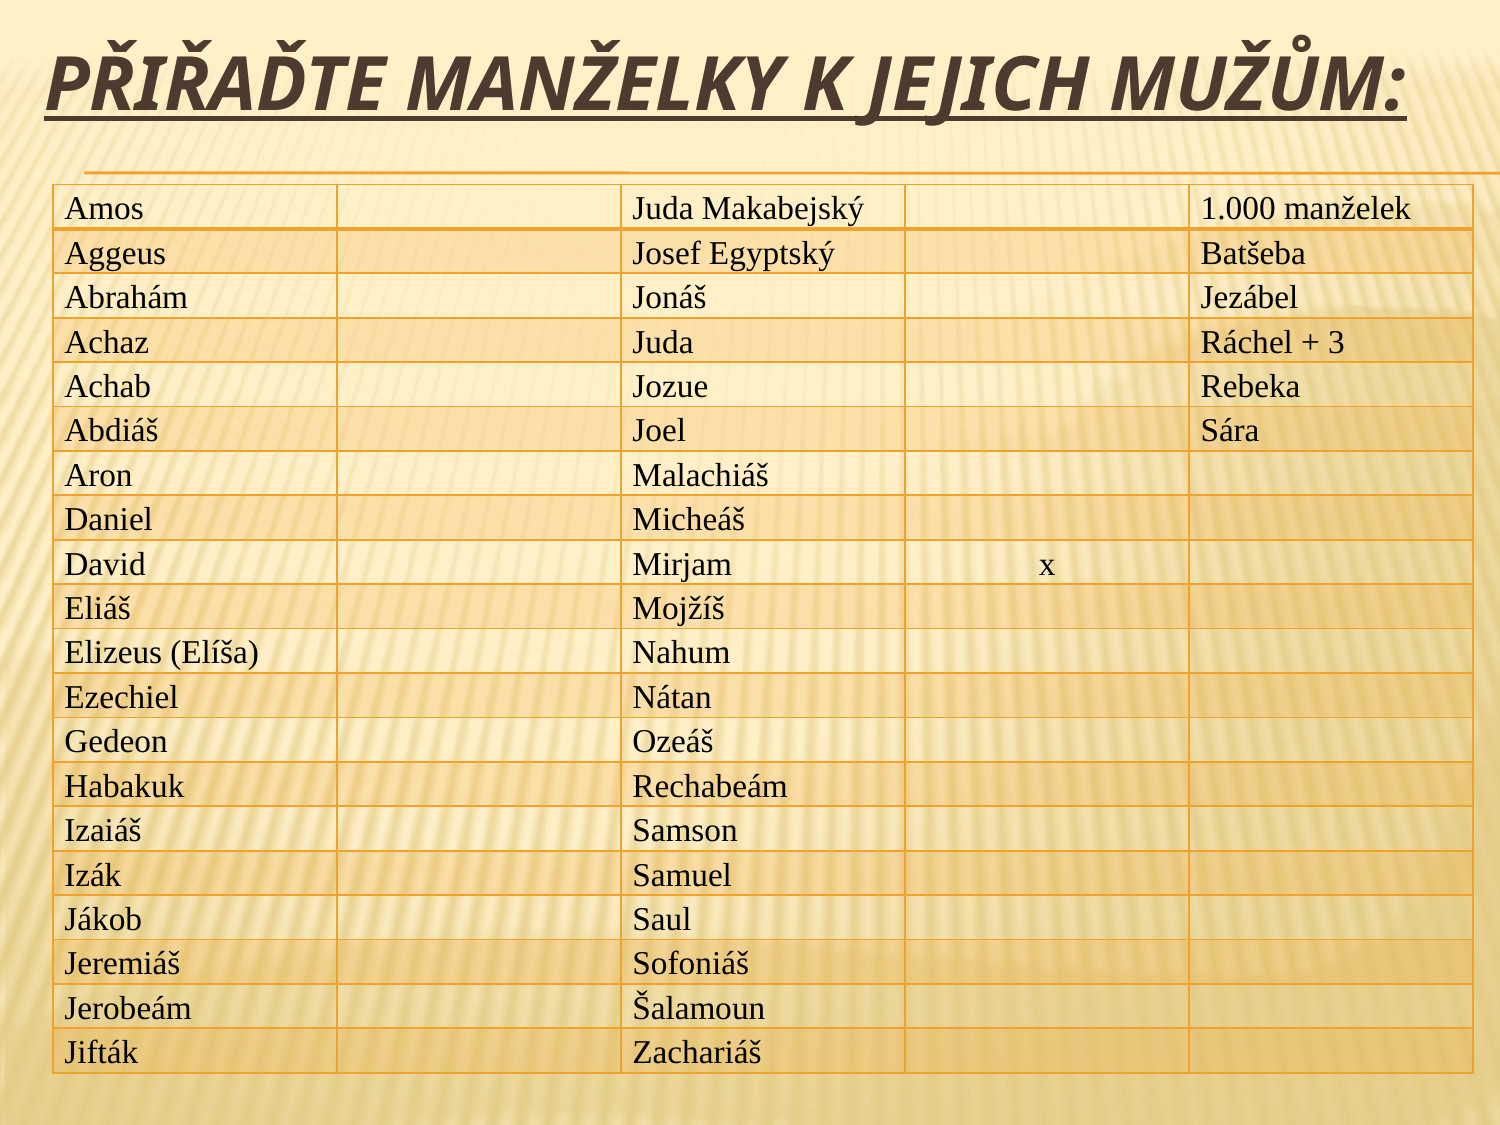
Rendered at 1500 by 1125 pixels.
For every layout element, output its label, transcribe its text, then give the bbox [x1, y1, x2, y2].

table_cell Ezechiel [54, 674, 336, 717]
table_cell Achab [54, 363, 336, 406]
table_cell [1190, 807, 1472, 850]
table_cell [906, 274, 1188, 317]
table_cell [1190, 585, 1472, 628]
table_cell Samuel [622, 852, 904, 894]
table_cell Saul [622, 896, 904, 939]
table_cell Ozeáš [622, 718, 904, 761]
table_cell [1190, 541, 1472, 583]
table_header [338, 185, 620, 227]
table_cell Abdiáš [54, 407, 336, 450]
table_cell Habakuk [54, 763, 336, 805]
table_cell [906, 585, 1188, 628]
table_cell [338, 807, 620, 850]
table_cell David [54, 541, 336, 583]
table_cell Šalamoun [622, 985, 904, 1027]
table_cell [906, 1029, 1188, 1072]
table_cell [338, 274, 620, 317]
table_cell Jozue [622, 363, 904, 406]
table_cell Ráchel + 3 [1190, 319, 1472, 361]
table_cell [906, 852, 1188, 894]
table_cell [338, 541, 620, 583]
table_cell Samson [622, 807, 904, 850]
table_cell Gedeon [54, 718, 336, 761]
table_cell [338, 407, 620, 450]
table_cell [1190, 718, 1472, 761]
table_cell [906, 496, 1188, 539]
table_cell [1190, 896, 1472, 939]
table_cell [338, 896, 620, 939]
table_cell Jonáš [622, 274, 904, 317]
table_cell Rechabeám [622, 763, 904, 805]
table_cell Jákob [54, 896, 336, 939]
table_cell [338, 231, 620, 272]
table_cell [906, 763, 1188, 805]
table_cell Rebeka [1190, 363, 1472, 406]
table_cell [338, 763, 620, 805]
title Přiřaďte manželky k jejich mužům: [29, 19, 1455, 142]
table_cell x [906, 541, 1188, 583]
table_cell Aggeus [54, 231, 336, 272]
table_cell [338, 319, 620, 361]
table_cell [338, 363, 620, 406]
table_cell [1190, 496, 1472, 539]
table_cell Mojžíš [622, 585, 904, 628]
table_cell Abrahám [54, 274, 336, 317]
table_cell [1190, 985, 1472, 1027]
table_cell Zachariáš [622, 1029, 904, 1072]
table_cell [906, 231, 1188, 272]
table_cell Malachiáš [622, 452, 904, 494]
table_cell [906, 940, 1188, 983]
table_header Juda Makabejský [622, 185, 904, 227]
table_cell Mirjam [622, 541, 904, 583]
table_cell Josef Egyptský [622, 231, 904, 272]
table_cell [906, 629, 1188, 672]
table_cell Jeremiáš [54, 940, 336, 983]
table_cell Joel [622, 407, 904, 450]
table_cell Jifták [54, 1029, 336, 1072]
table_cell Juda [622, 319, 904, 361]
table_cell Aron [54, 452, 336, 494]
table_cell [338, 496, 620, 539]
table_cell [906, 407, 1188, 450]
table_header Amos [54, 185, 336, 227]
table_cell Nahum [622, 629, 904, 672]
table_cell [1190, 674, 1472, 717]
table_cell [906, 452, 1188, 494]
table_cell Izák [54, 852, 336, 894]
table_cell [906, 363, 1188, 406]
table_cell [906, 319, 1188, 361]
table_cell [1190, 1029, 1472, 1072]
table_cell [338, 985, 620, 1027]
table_cell Elizeus (Elíša) [54, 629, 336, 672]
table_cell [1190, 629, 1472, 672]
table_cell Sára [1190, 407, 1472, 450]
table_cell [906, 674, 1188, 717]
table_cell [906, 807, 1188, 850]
table_cell [1190, 452, 1472, 494]
table_cell Micheáš [622, 496, 904, 539]
table_cell Jerobeám [54, 985, 336, 1027]
table_cell Daniel [54, 496, 336, 539]
table_cell Izaiáš [54, 807, 336, 850]
table_cell [338, 1029, 620, 1072]
table_cell Nátan [622, 674, 904, 717]
table_cell [338, 452, 620, 494]
table_cell [906, 985, 1188, 1027]
table_cell [338, 629, 620, 672]
table_cell [338, 674, 620, 717]
table_cell [338, 585, 620, 628]
table_cell [1190, 940, 1472, 983]
table_cell [1190, 763, 1472, 805]
table_cell [338, 718, 620, 761]
table_header [906, 185, 1188, 227]
table_cell Batšeba [1190, 231, 1472, 272]
table_cell [906, 718, 1188, 761]
table_cell Sofoniáš [622, 940, 904, 983]
table_cell [338, 852, 620, 894]
table_header 1.000 manželek [1190, 185, 1472, 227]
table_cell [1190, 852, 1472, 894]
table_cell [906, 896, 1188, 939]
table_cell Achaz [54, 319, 336, 361]
table_cell Eliáš [54, 585, 336, 628]
table_cell [338, 940, 620, 983]
table_cell Jezábel [1190, 274, 1472, 317]
